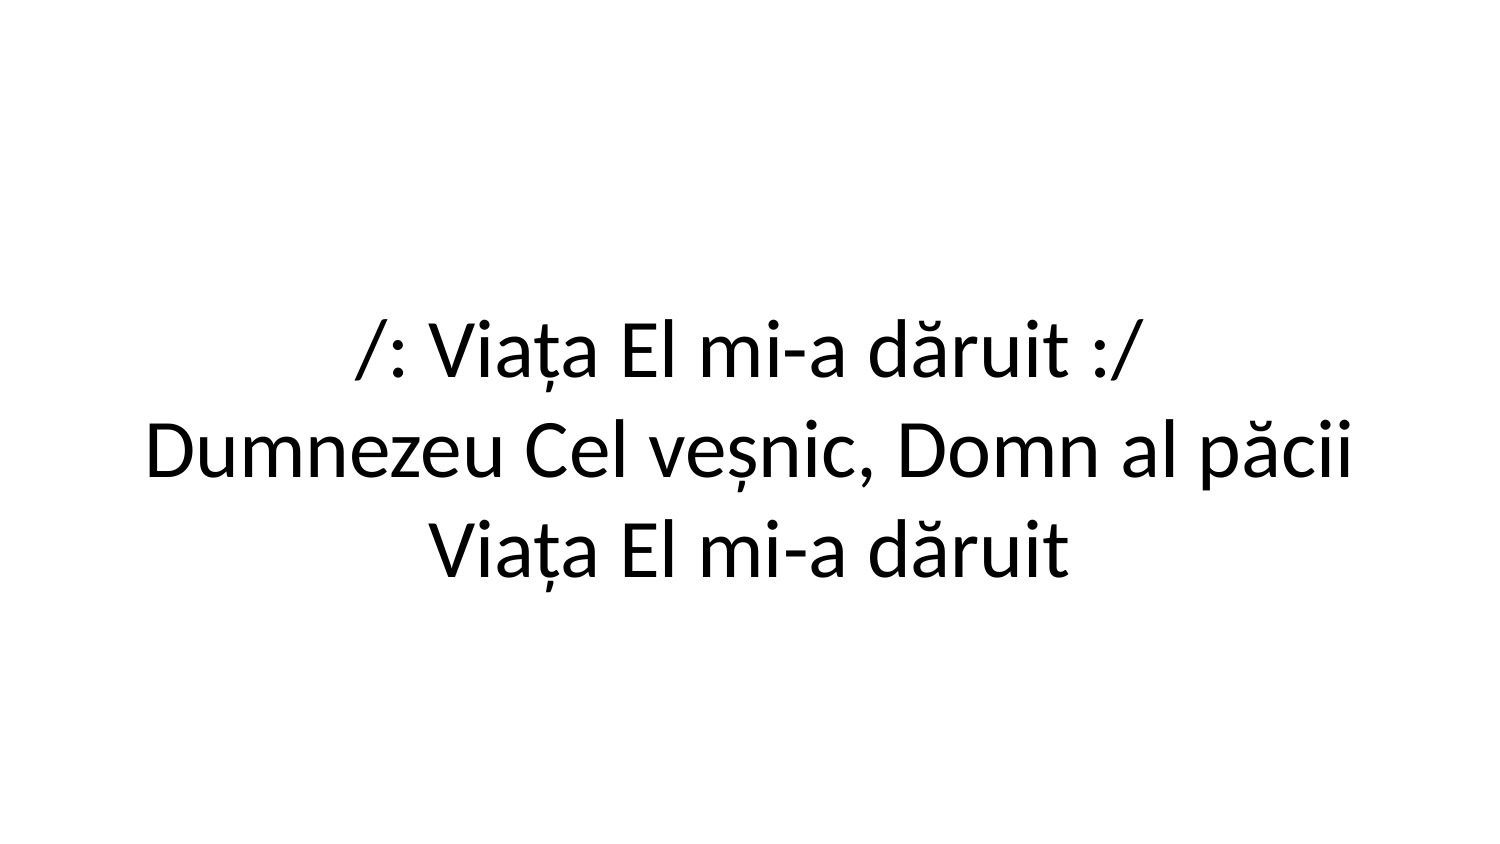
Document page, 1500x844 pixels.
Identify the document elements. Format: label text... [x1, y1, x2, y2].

text_box /: Viața El mi-a dăruit :/ Dumnezeu Cel veșnic, Domn al păcii Viața El mi-a dăruit [129, 242, 1371, 602]
